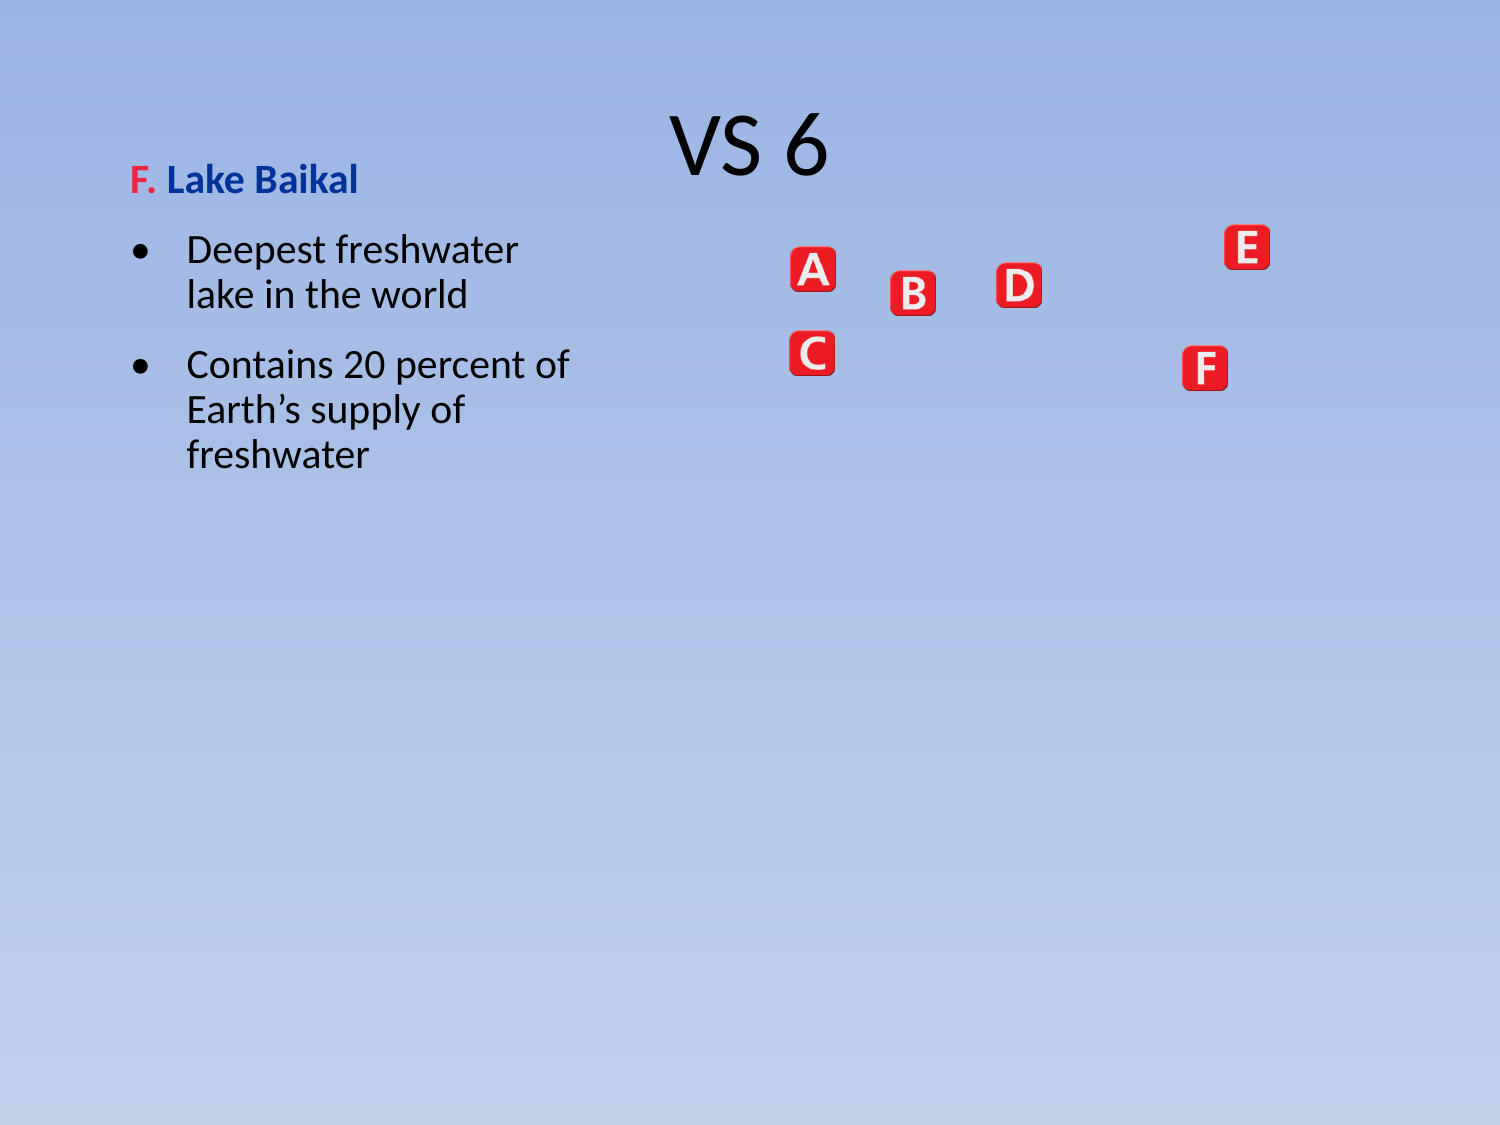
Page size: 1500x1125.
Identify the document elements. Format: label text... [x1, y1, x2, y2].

picture [996, 261, 1042, 308]
picture [788, 330, 835, 377]
picture [890, 270, 936, 316]
picture [1182, 345, 1228, 392]
title VS 6 [75, 45, 1425, 233]
picture [790, 246, 836, 292]
picture [1224, 224, 1270, 271]
text_box F. Lake Baikal • Deepest freshwater lake in the world • Contains 20 percent of Earth’s supply of freshwater [115, 150, 596, 842]
